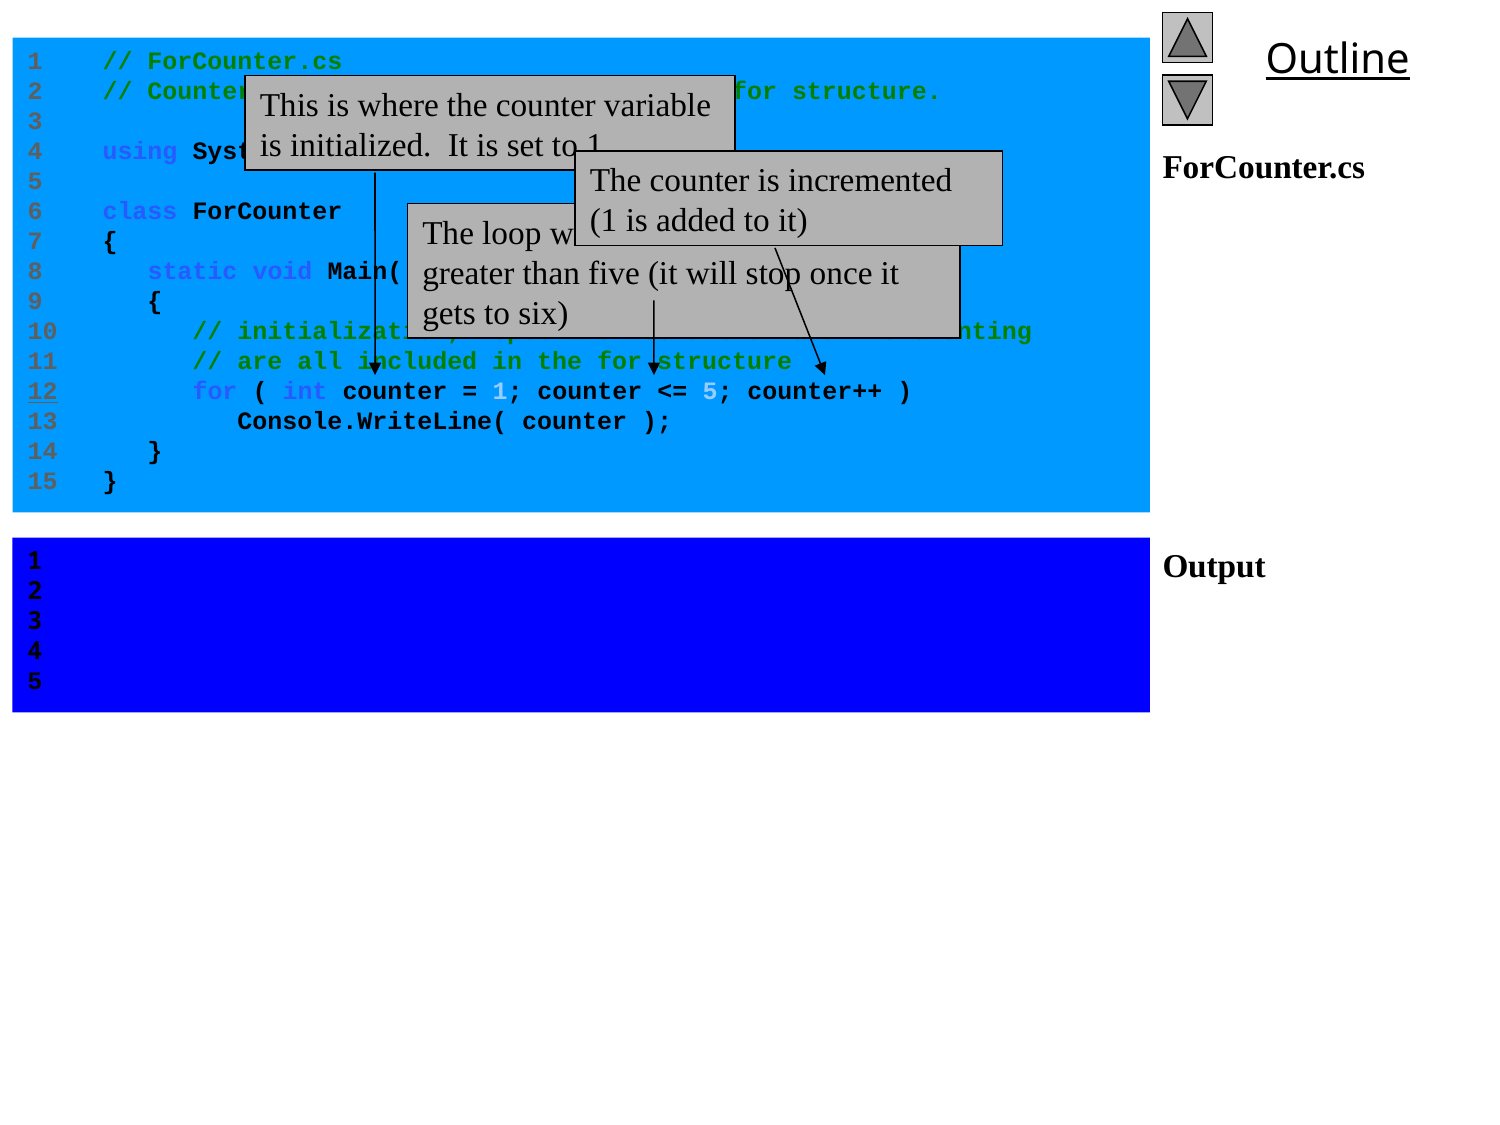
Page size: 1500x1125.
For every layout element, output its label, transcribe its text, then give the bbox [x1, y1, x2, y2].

subtitle 1 // ForCounter.cs 2 // Counter-controlled repetition with the for structure. 3 4 using System; 5 6 class ForCounter 7 { 8 static void Main( string[] args ) 9 { 10 // initialization, repetition condition and incrementing 11 // are all included in the for structure 12 for ( int counter = 1; counter <= 5; counter++ ) 13 Console.WriteLine( counter ); 14 } 15 } [12, 37, 1150, 513]
title ForCounter.cs Output [1162, 137, 1500, 1038]
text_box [407, 203, 569, 376]
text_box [244, 75, 736, 376]
text_box 1 2 3 4 5 [12, 537, 1150, 713]
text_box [574, 150, 1003, 376]
